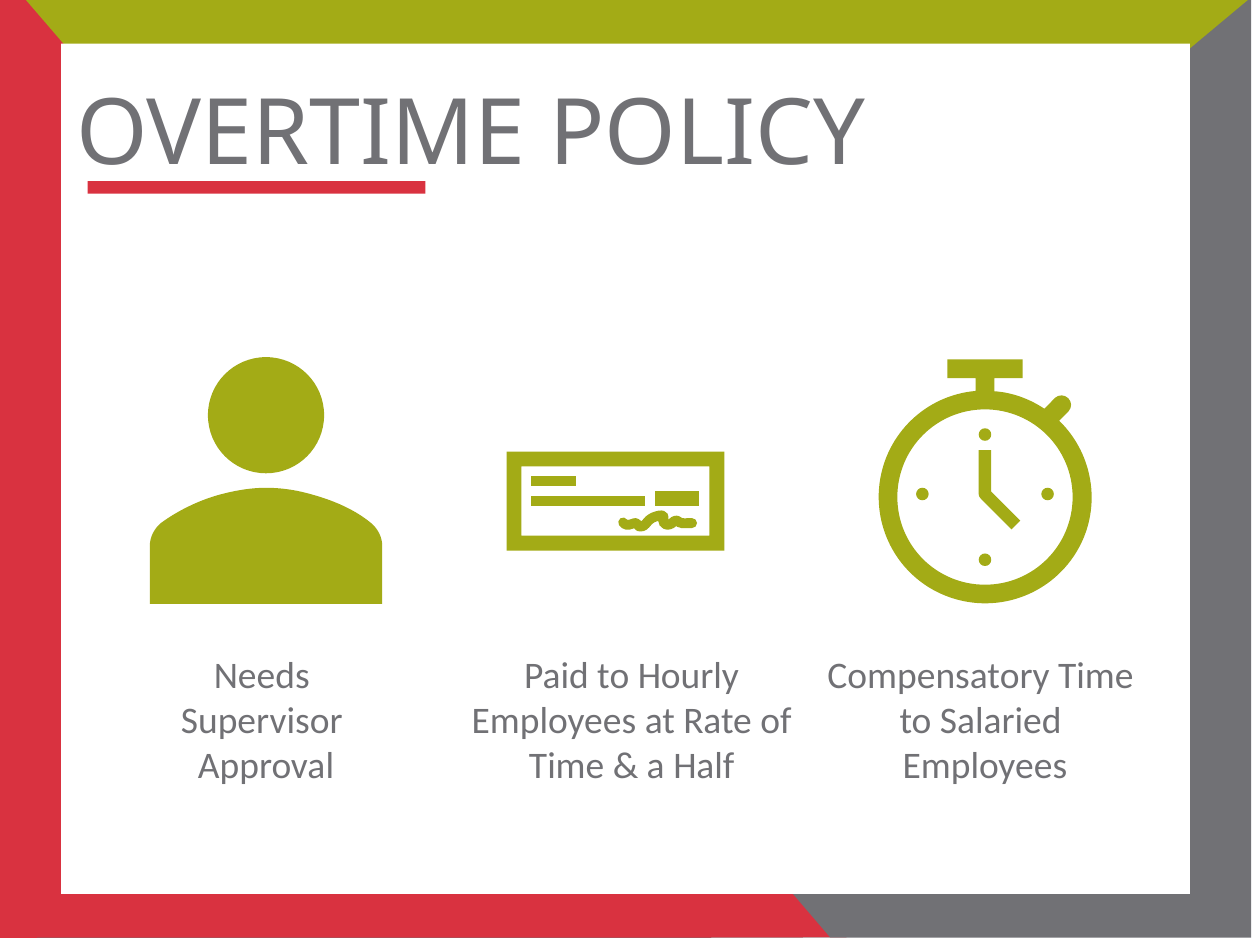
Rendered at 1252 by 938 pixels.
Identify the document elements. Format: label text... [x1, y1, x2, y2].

title OVERTIME POLICY [61, 50, 1177, 207]
text_box Paid to Hourly Employees at Rate of Time & a Half [425, 643, 778, 794]
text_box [834, 330, 1136, 632]
text_box Needs Supervisor Approval [59, 643, 425, 794]
text_box Compensatory Time to Salaried Employees [778, 643, 1192, 794]
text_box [496, 382, 735, 620]
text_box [91, 305, 441, 656]
